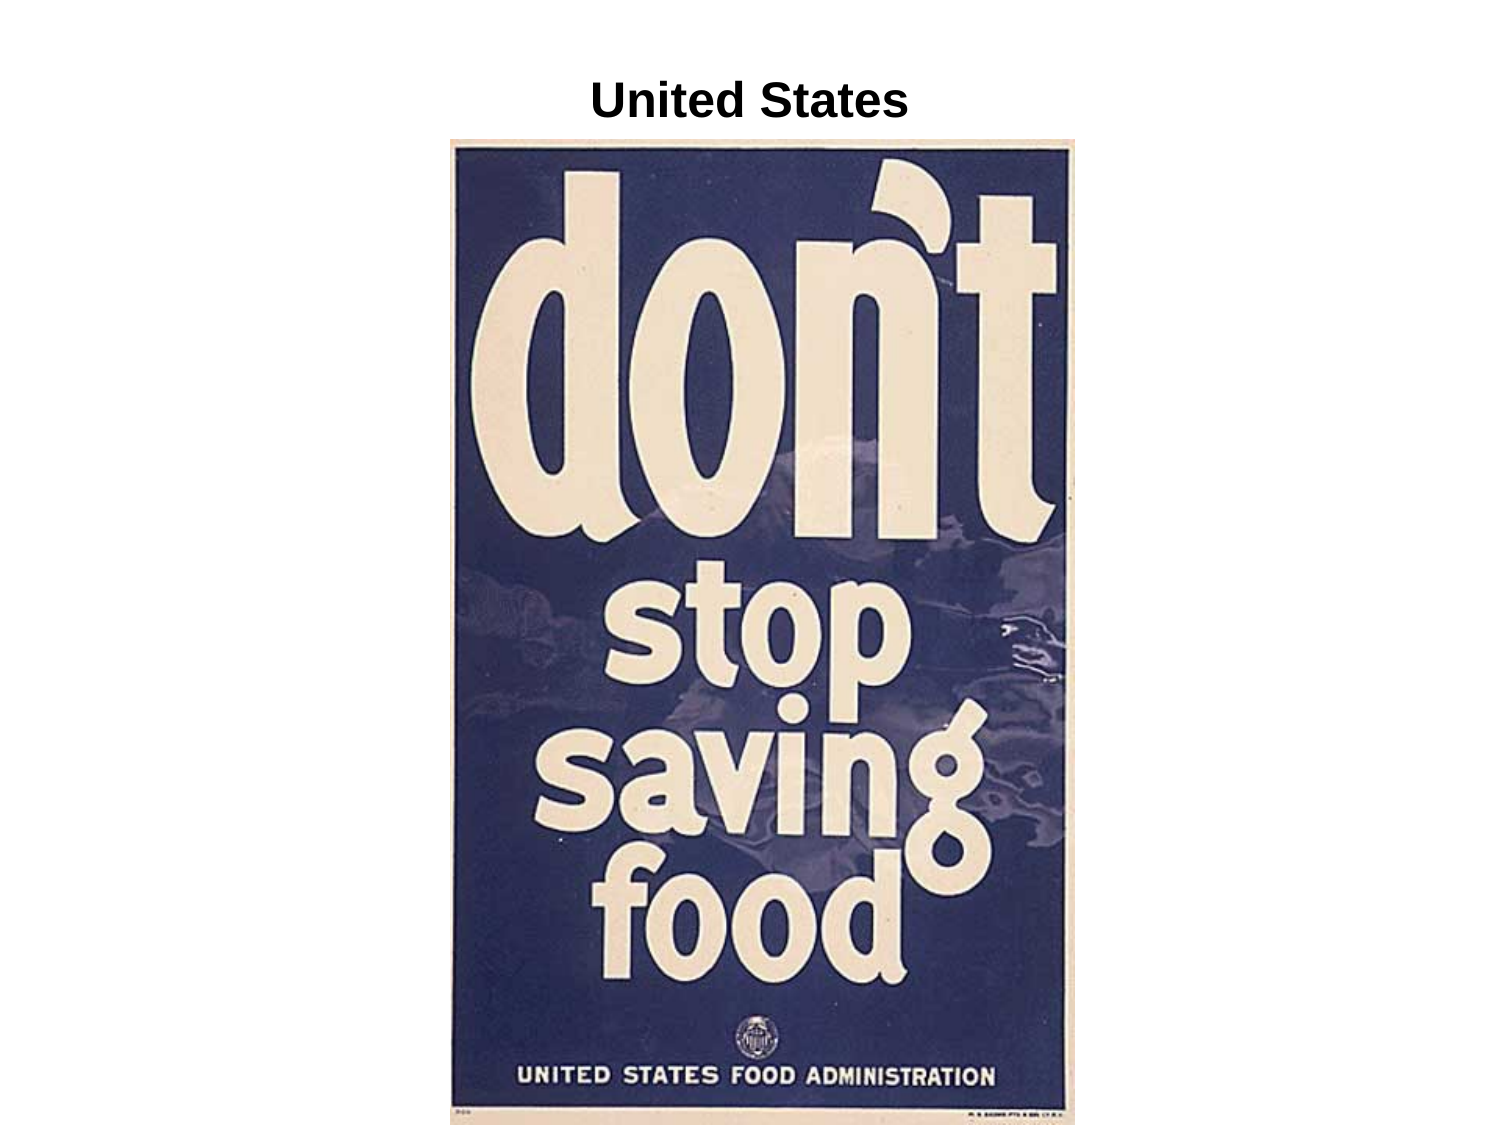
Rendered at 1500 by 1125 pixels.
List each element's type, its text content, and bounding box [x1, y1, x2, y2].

picture [449, 138, 1076, 1125]
title United States [74, 44, 1426, 151]
